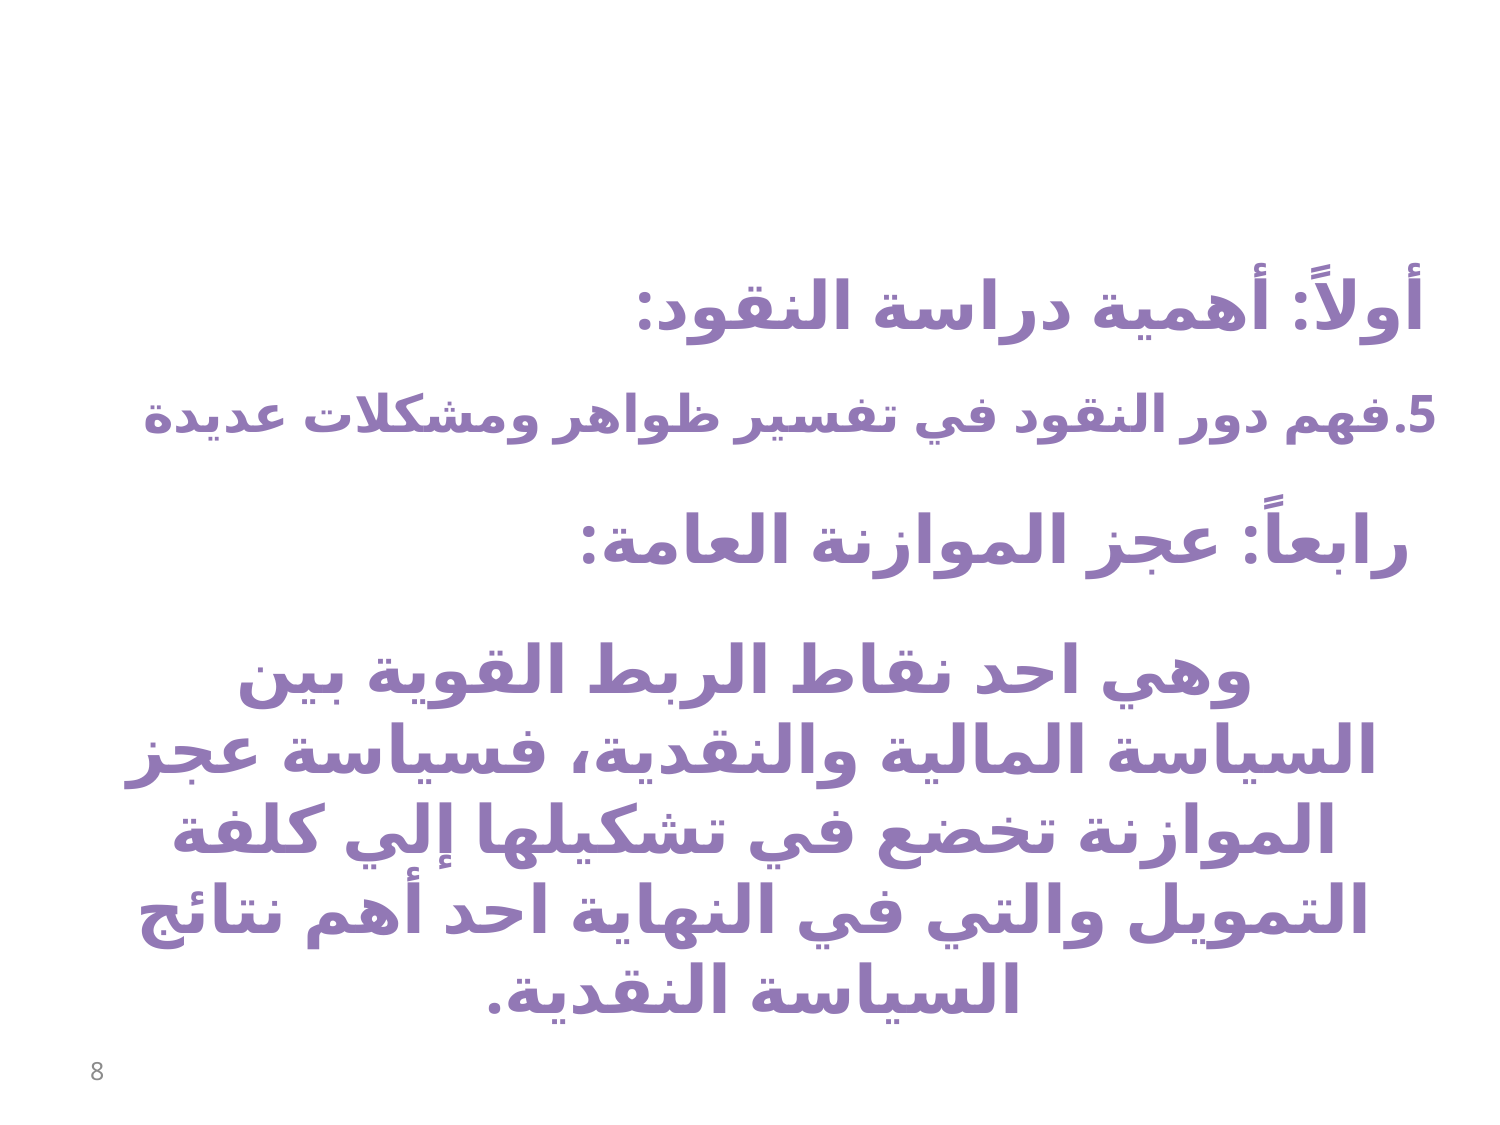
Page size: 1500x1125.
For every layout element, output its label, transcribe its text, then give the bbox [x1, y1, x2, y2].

list أولاً: أهمية دراسة النقود: [91, 255, 1442, 390]
text_box 5. فهم دور النقود في تفسير ظواهر ومشكلات عديدة [102, 373, 1453, 489]
text_box [127, 457, 1478, 593]
text_box وهي احد نقاط الربط القوية بين السياسة المالية والنقدية، فسياسة عجز الموازنة تخضع في تشكيلها إلي كلفة التمويل والتي في النهاية احد أهم نتائج السياسة النقدية. [79, 619, 1430, 1071]
text_box رابعاً: عجز الموازنة العامة: [76, 489, 1427, 625]
slide_number 8 [75, 1042, 425, 1103]
